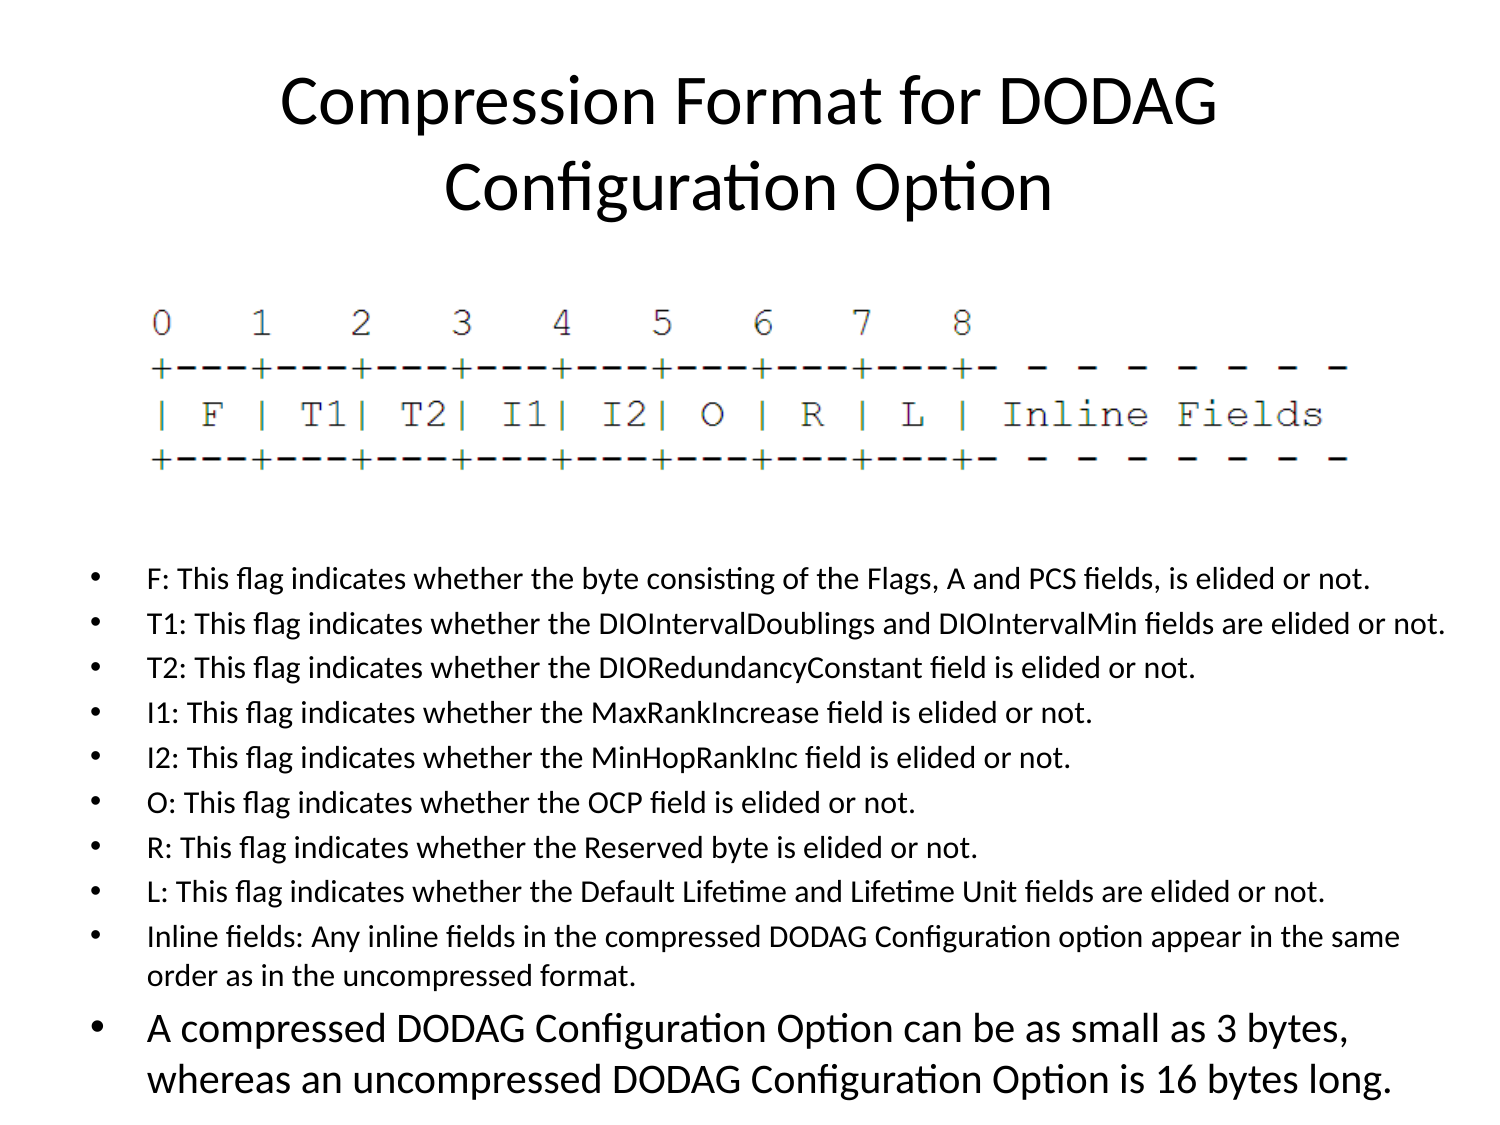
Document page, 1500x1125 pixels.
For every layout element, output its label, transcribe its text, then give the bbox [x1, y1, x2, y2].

list F: This flag indicates whether the byte consisting of the Flags, A and PCS fields, is elided or not. T1: This flag indicates whether the DIOIntervalDoublings and DIOIntervalMin fields are elided or not. T2: This flag indicates whether the DIORedundancyConstant field is elided or not. I1: This flag indicates whether the MaxRankIncrease field is elided or not. I2: This flag indicates whether the MinHopRankInc field is elided or not. O: This flag indicates whether the OCP field is elided or not. R: This flag indicates whether the Reserved byte is elided or not. L: This flag indicates whether the Default Lifetime and Lifetime Unit fields are elided or not. Inline fields: Any inline fields in the compressed DODAG Configuration option appear in the same order as in the uncompressed format. A compressed DODAG Configuration Option can be as small as 3 bytes, whereas an uncompressed DODAG Configuration Option is 16 bytes long. [75, 549, 1463, 1125]
title Compression Format for DODAG Configuration Option [75, 45, 1425, 233]
picture [112, 274, 1385, 526]
